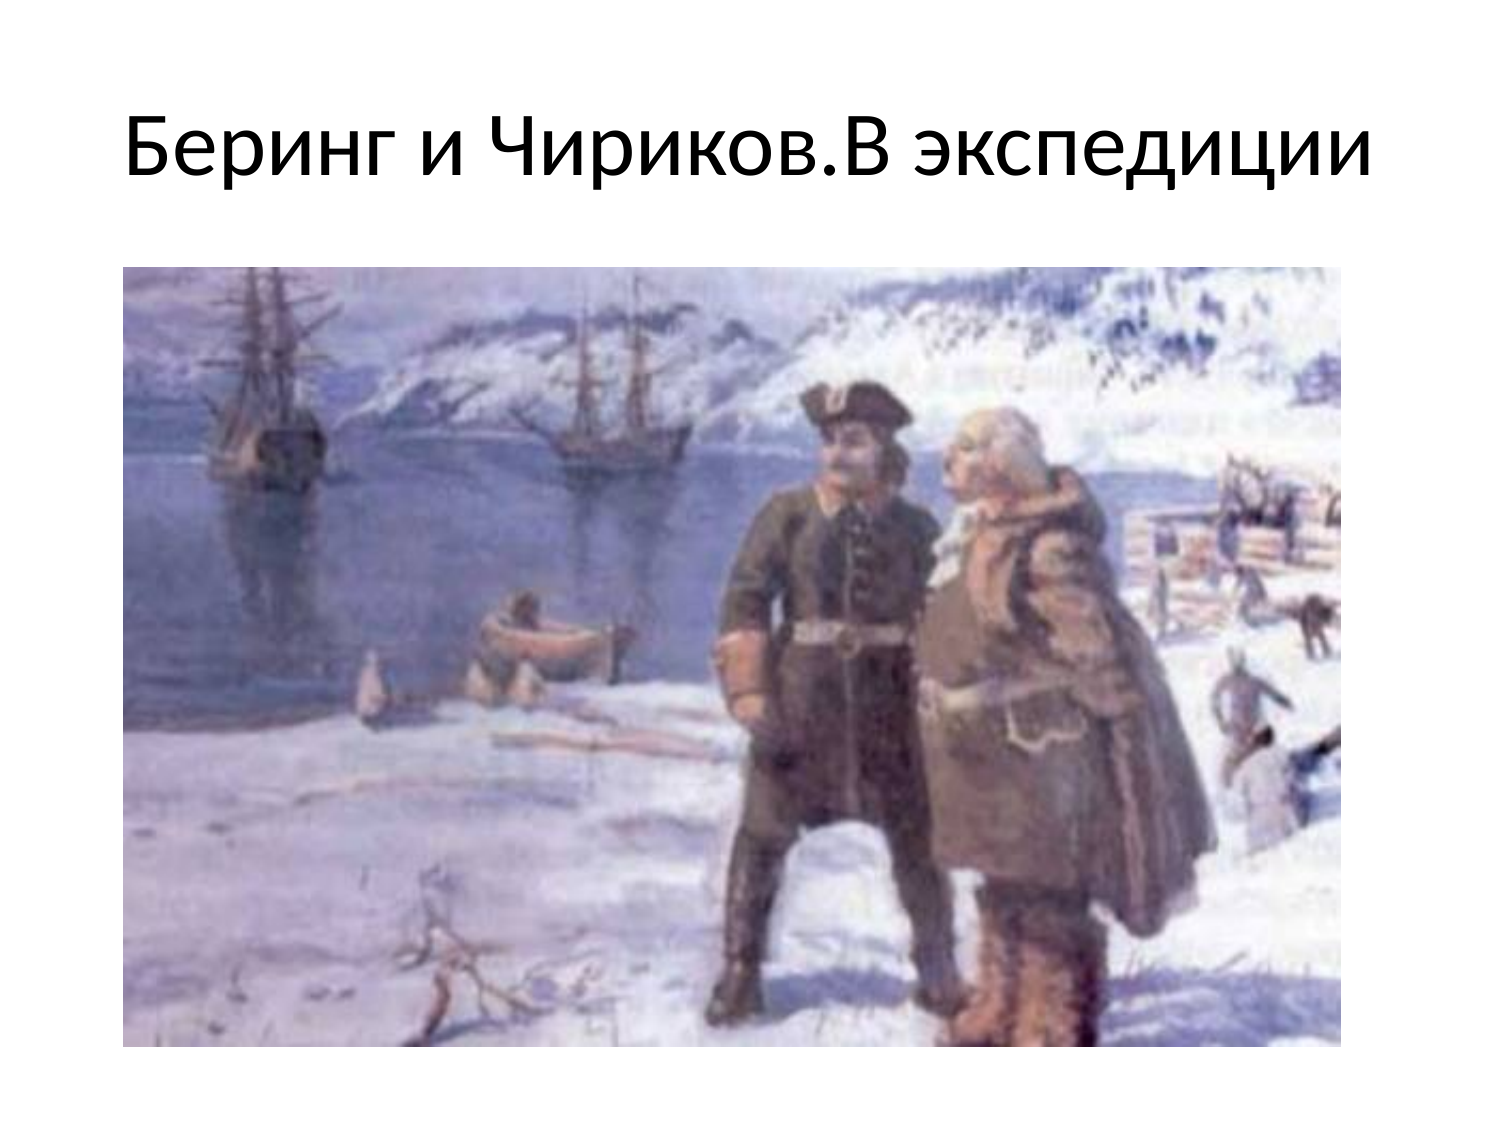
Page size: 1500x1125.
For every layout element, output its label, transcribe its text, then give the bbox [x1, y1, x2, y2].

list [123, 266, 1341, 1047]
title Беринг и Чириков.В экспедиции [75, 45, 1425, 233]
